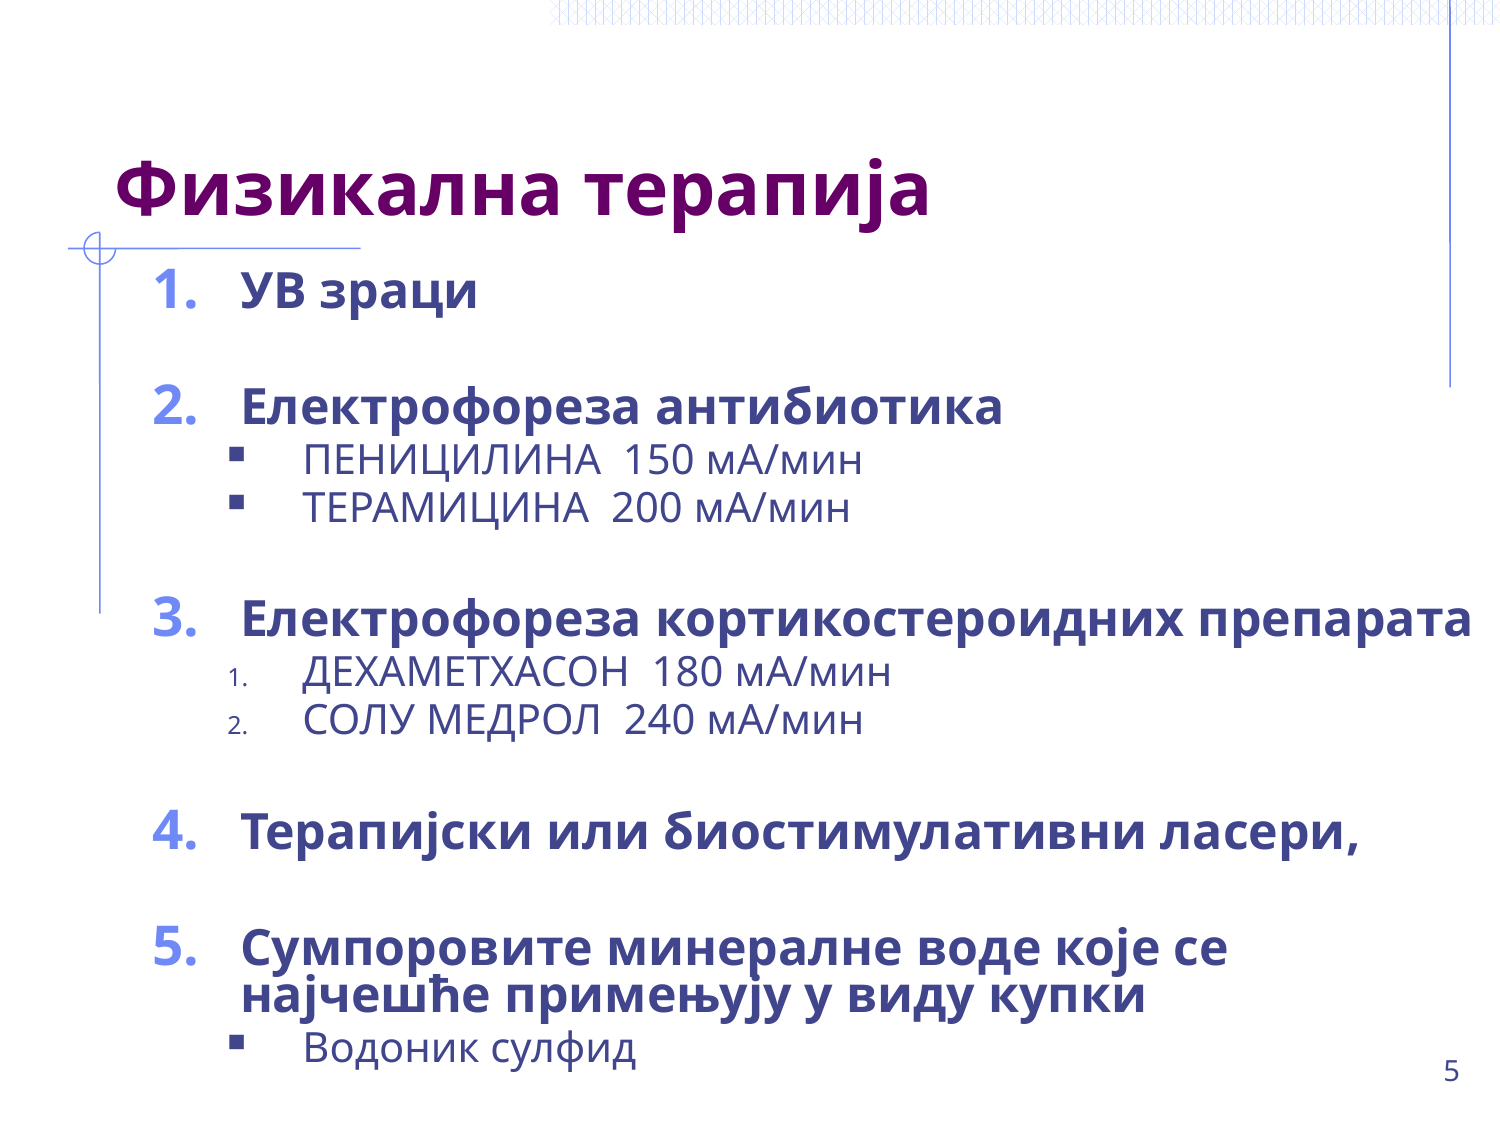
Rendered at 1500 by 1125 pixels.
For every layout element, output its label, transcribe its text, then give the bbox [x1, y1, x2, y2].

title Физикална терапија [99, 49, 1376, 238]
slide_number 5 [1162, 1025, 1475, 1100]
list УВ зраци Електрофореза антибиотика ПЕНИЦИЛИНА 150 мА/мин ТЕРАМИЦИНА 200 мА/мин Електрофореза кортикостероидних препарата ДЕXАМЕТХАСОН 180 мА/мин СОЛУ МЕДРОЛ 240 мА/мин Терапијски или биостимулативни ласери, Сумпоровите минералне воде које се најчешће примењују у виду купки Водоник сулфид [137, 262, 1500, 938]
